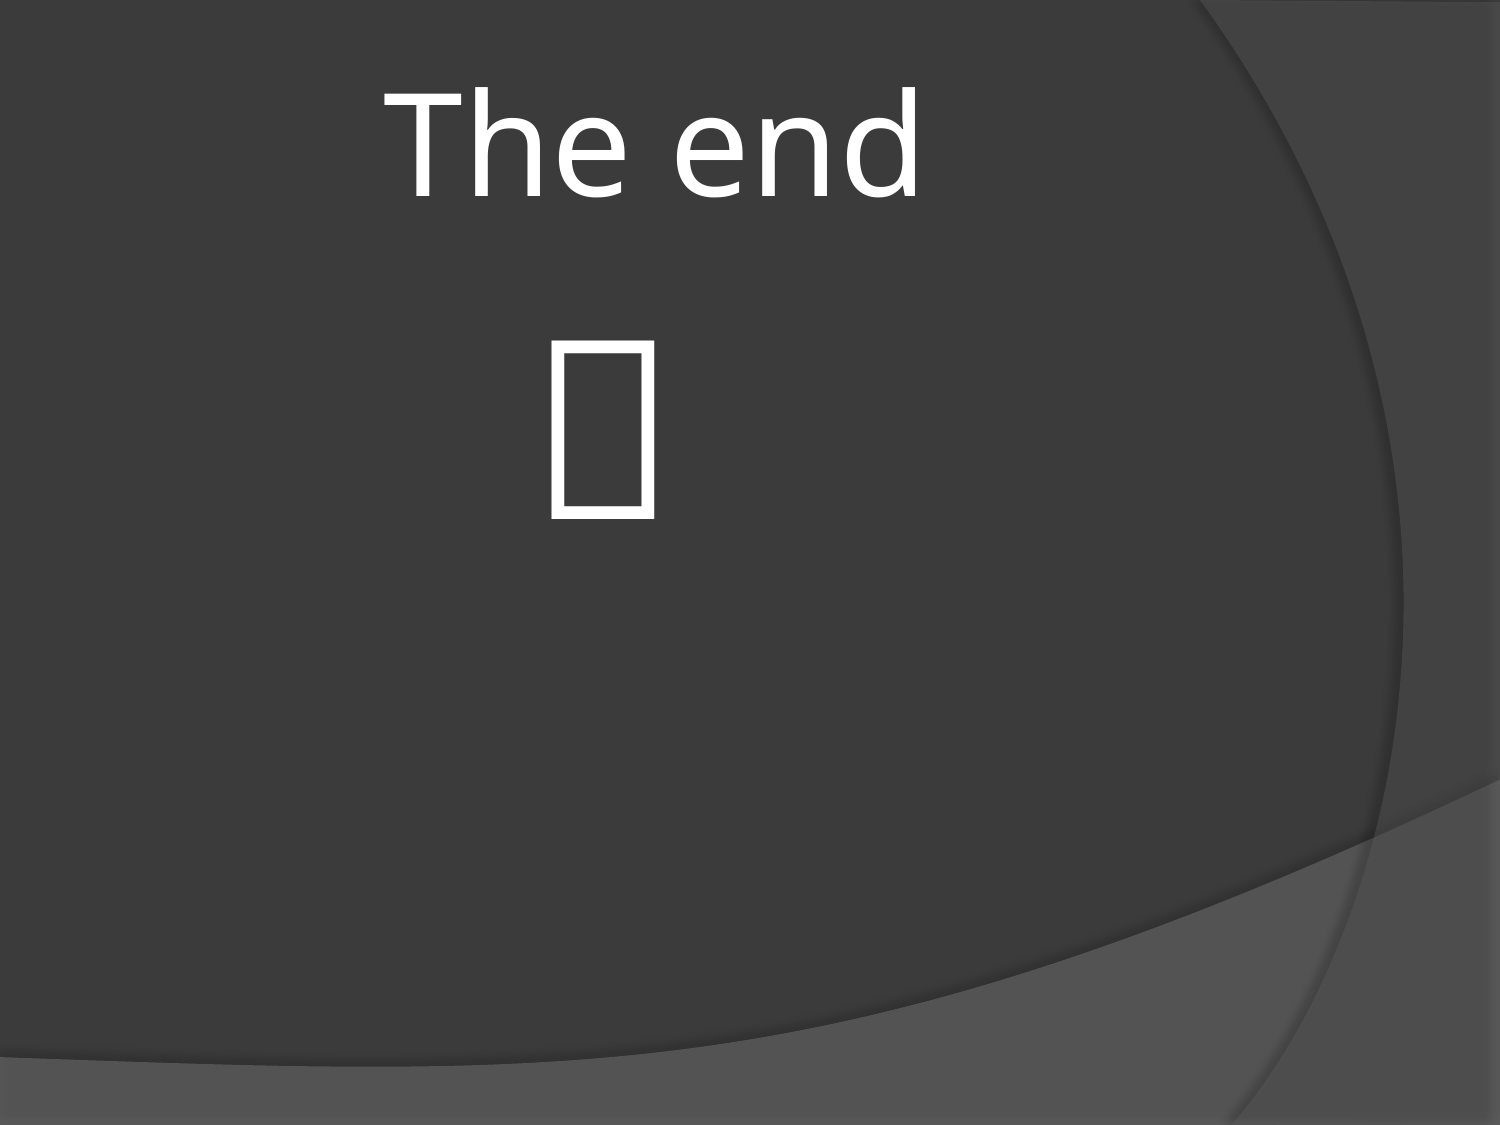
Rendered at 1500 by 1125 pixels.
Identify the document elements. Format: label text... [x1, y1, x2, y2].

list  [75, 262, 1300, 1005]
title The end [75, 45, 1300, 233]
